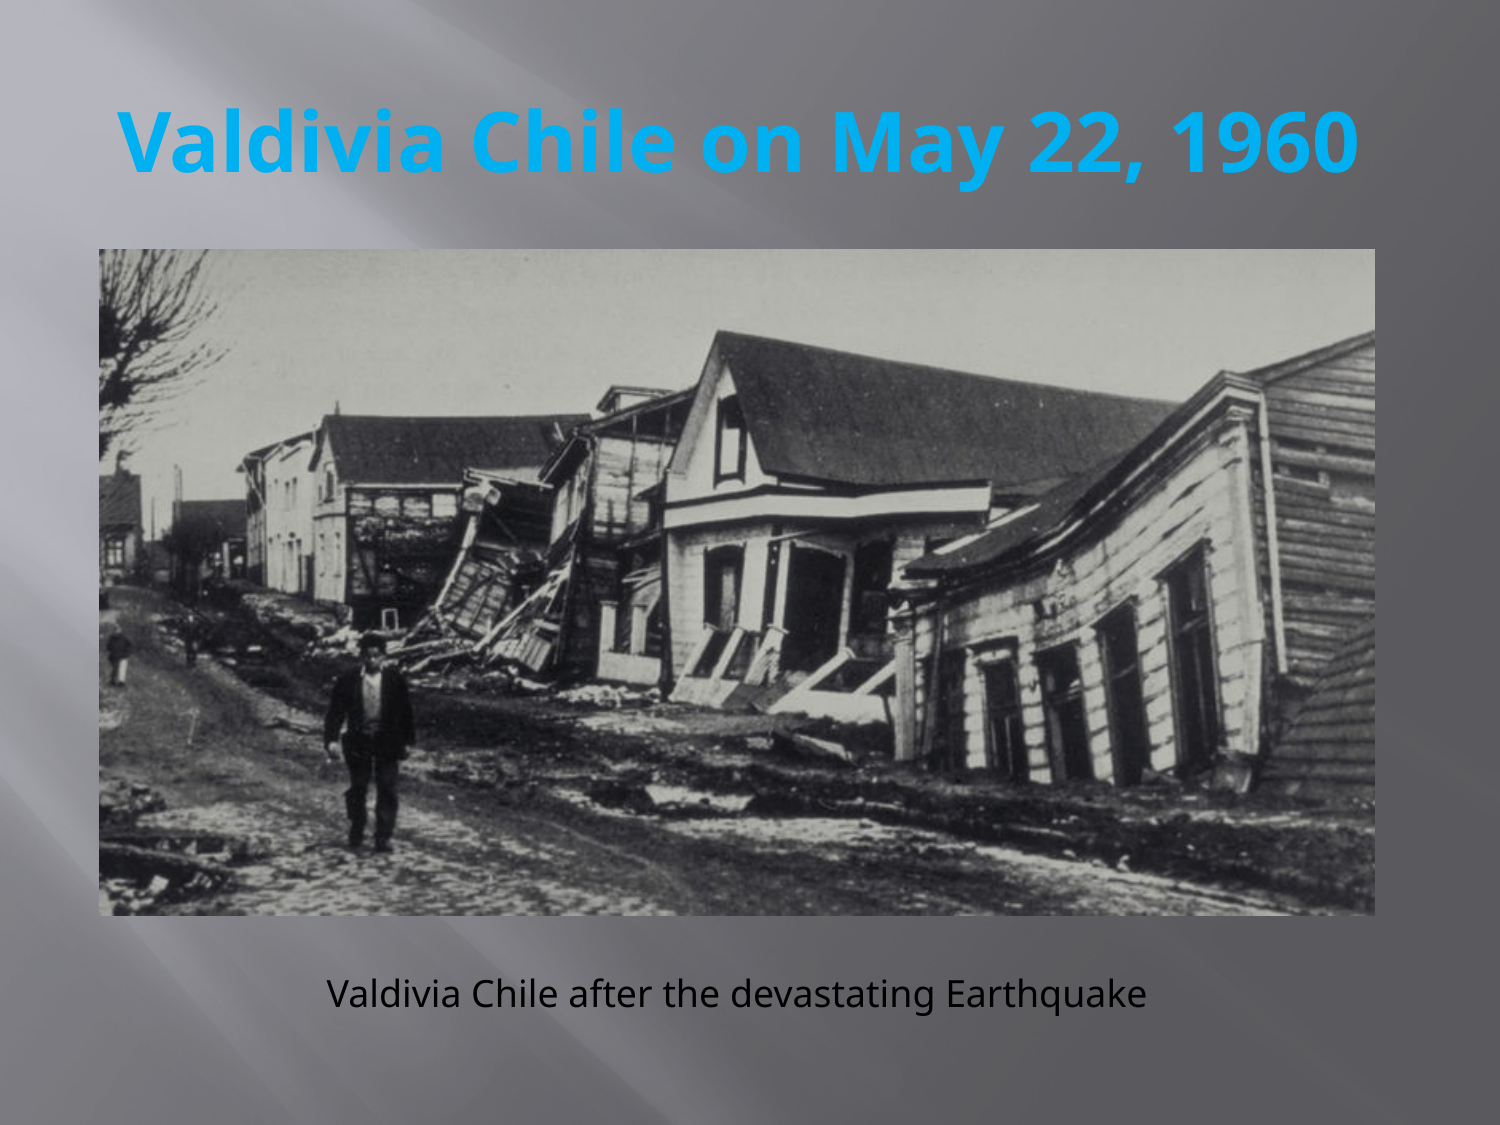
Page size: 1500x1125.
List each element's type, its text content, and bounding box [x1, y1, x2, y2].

title Valdivia Chile on May 22, 1960 [75, 45, 1425, 233]
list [99, 249, 1376, 916]
text_box Valdivia Chile after the devastating Earthquake [162, 962, 1313, 1023]
